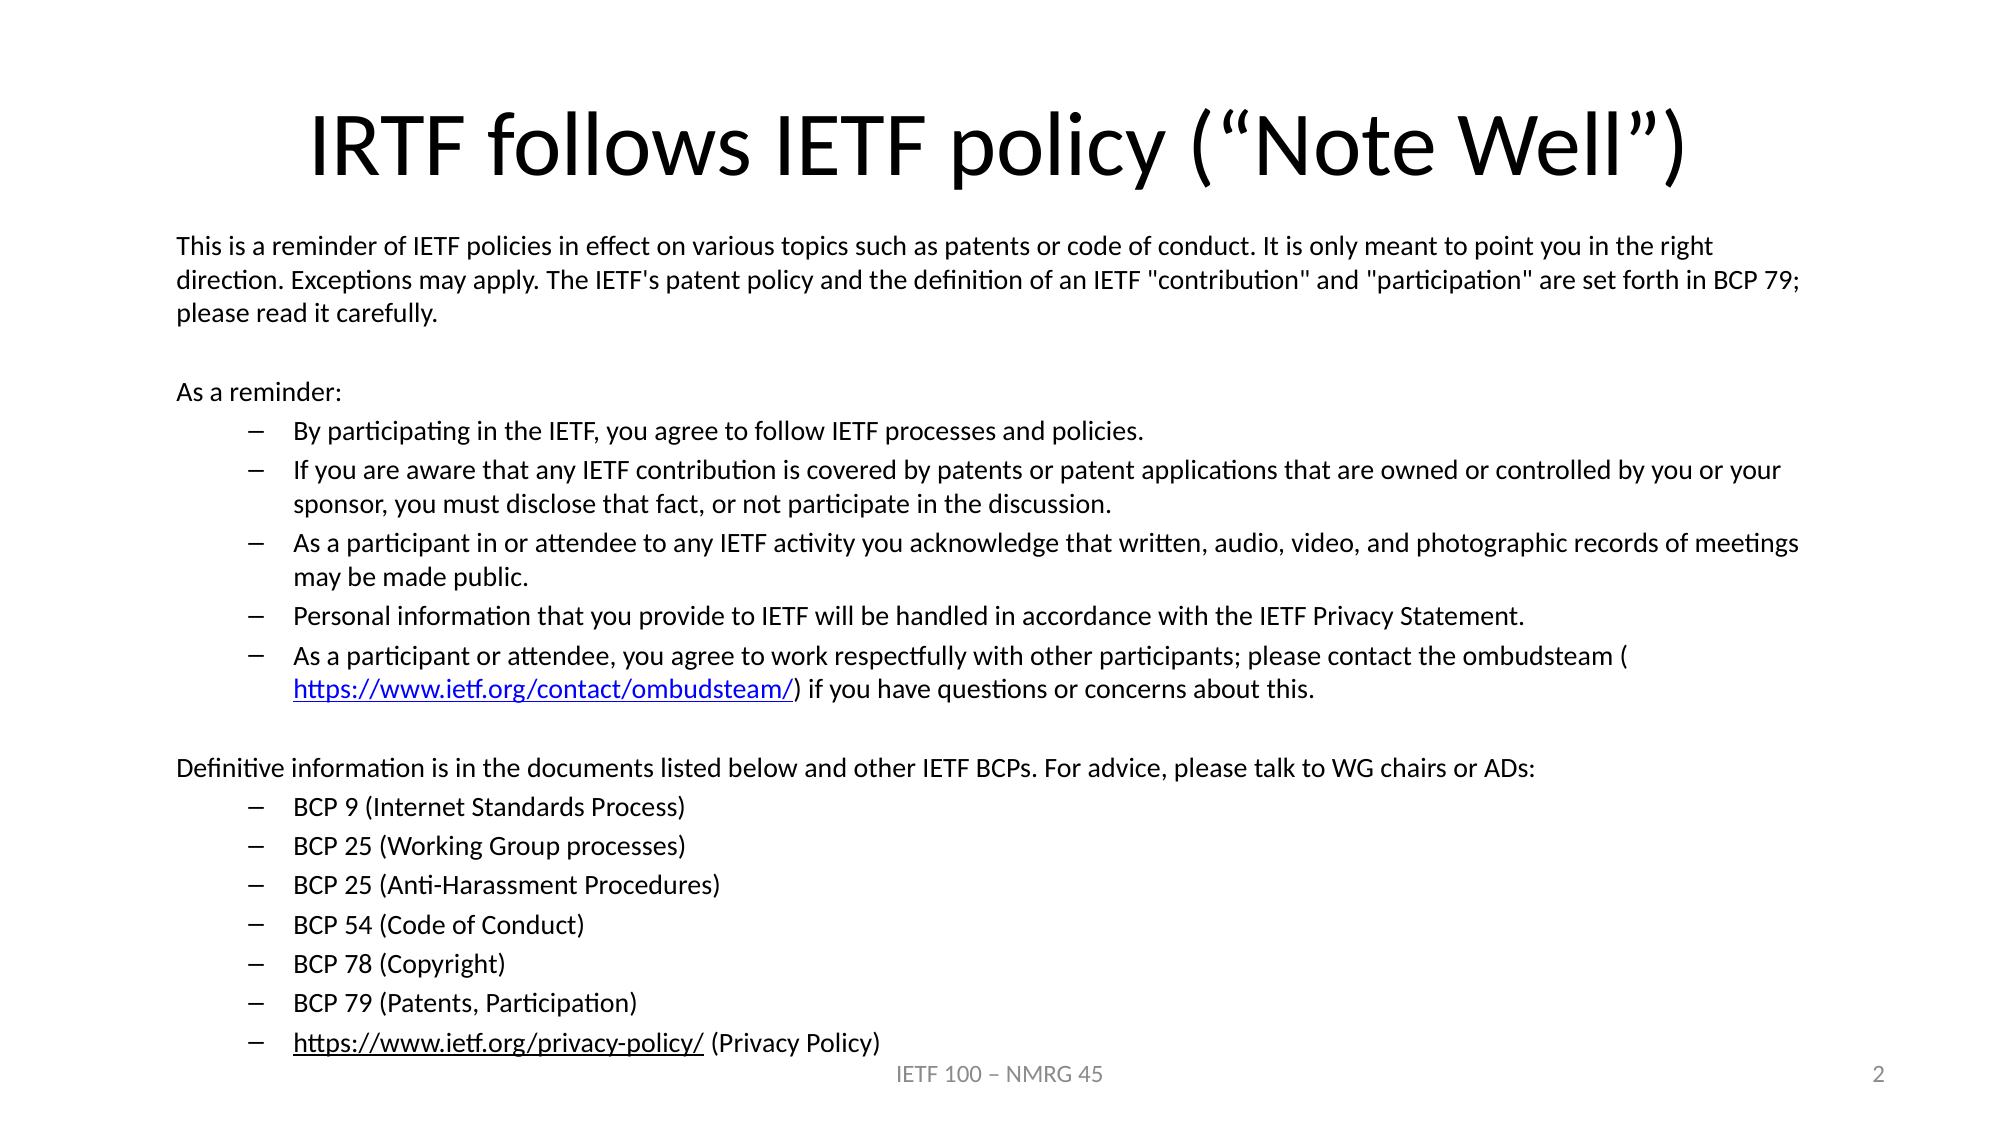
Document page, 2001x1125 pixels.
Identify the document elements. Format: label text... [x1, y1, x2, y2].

title IRTF follows IETF policy (“Note Well”) [99, 45, 1900, 233]
footer IETF 100 – NMRG 45 [683, 1042, 1317, 1103]
slide_number 2 [1433, 1042, 1900, 1103]
list This is a reminder of IETF policies in effect on various topics such as patents or code of conduct. It is only meant to point you in the right direction. Exceptions may apply. The IETF's patent policy and the definition of an IETF "contribution" and "participation" are set forth in BCP 79; please read it carefully. As a reminder: By participating in the IETF, you agree to follow IETF processes and policies. If you are aware that any IETF contribution is covered by patents or patent applications that are owned or controlled by you or your sponsor, you must disclose that fact, or not participate in the discussion. As a participant in or attendee to any IETF activity you acknowledge that written, audio, video, and photographic records of meetings may be made public. Personal information that you provide to IETF will be handled in accordance with the IETF Privacy Statement. As a participant or attendee, you agree to work respectfully with other participants; please contact the ombudsteam (https://www.ietf.org/contact/ombudsteam/) if you have questions or concerns about this. Definitive information is in the documents listed below and other IETF BCPs. For advice, please talk to WG chairs or ADs: BCP 9 (Internet Standards Process) BCP 25 (Working Group processes) BCP 25 (Anti-Harassment Procedures) BCP 54 (Code of Conduct) BCP 78 (Copyright) BCP 79 (Patents, Participation) https://www.ietf.org/privacy-policy/ (Privacy Policy) [161, 219, 1839, 1071]
